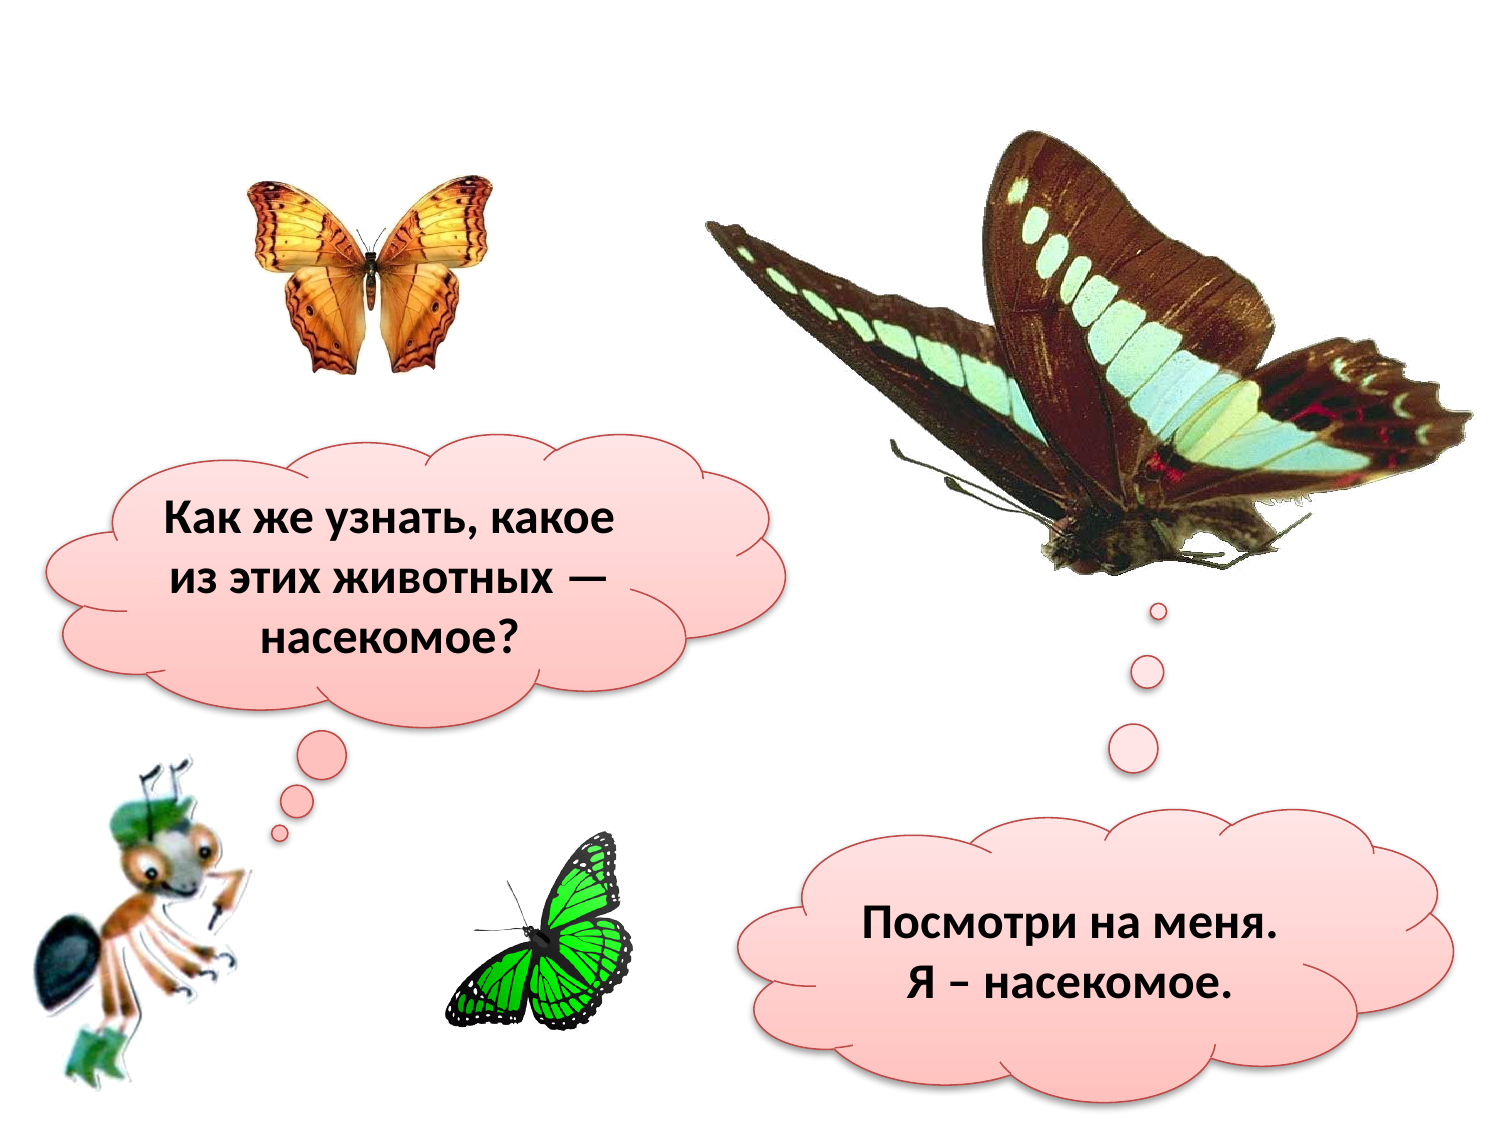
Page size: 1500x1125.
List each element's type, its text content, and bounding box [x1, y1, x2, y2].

text_box Посмотри на меня. Я – насекомое. [736, 808, 1455, 1104]
text_box Как же узнать, какое из этих животных — насекомое? [279, 784, 314, 819]
picture [23, 749, 255, 1102]
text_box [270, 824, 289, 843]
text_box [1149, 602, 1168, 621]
picture [445, 831, 634, 1031]
picture [702, 128, 1477, 577]
text_box Посмотри на меня. Я – насекомое. [1130, 654, 1165, 689]
picture [245, 175, 493, 375]
text_box Как же узнать, какое из этих животных — насекомое? [296, 730, 347, 781]
text_box Как же узнать, какое из этих животных — насекомое? [45, 433, 786, 729]
text_box Посмотри на меня. Я – насекомое. [1108, 723, 1159, 774]
